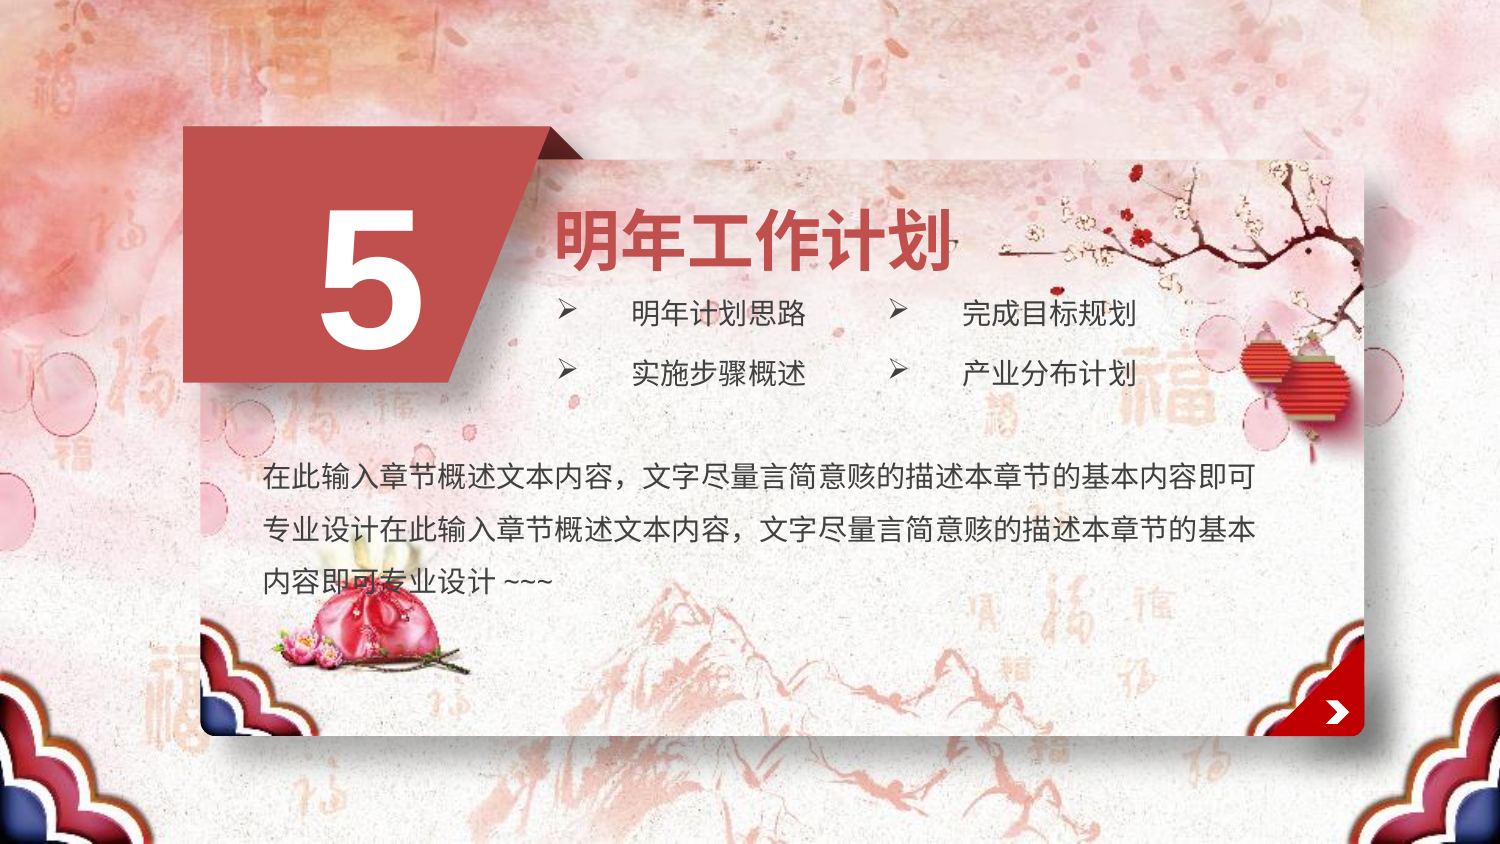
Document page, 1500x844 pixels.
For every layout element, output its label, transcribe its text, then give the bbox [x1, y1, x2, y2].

text_box [549, 126, 559, 134]
text_box 5 [301, 140, 442, 396]
text_box [183, 126, 551, 383]
text_box 产业分布计划 [872, 347, 1153, 398]
text_box 在此输入章节概述文本内容，文字尽量言简意赅的描述本章节的基本内容即可专业设计在此输入章节概述文本内容，文字尽量言简意赅的描述本章节的基本内容即可专业设计~~~ [247, 433, 1281, 606]
text_box 明年工作计划 [539, 191, 970, 287]
text_box 实施步骤概述 [541, 347, 822, 398]
text_box [1268, 638, 1365, 737]
text_box [200, 159, 1365, 737]
text_box 明年计划思路 [541, 287, 822, 338]
text_box 完成目标规划 [872, 287, 1153, 338]
picture [0, 0, 1500, 844]
text_box [1323, 698, 1352, 727]
